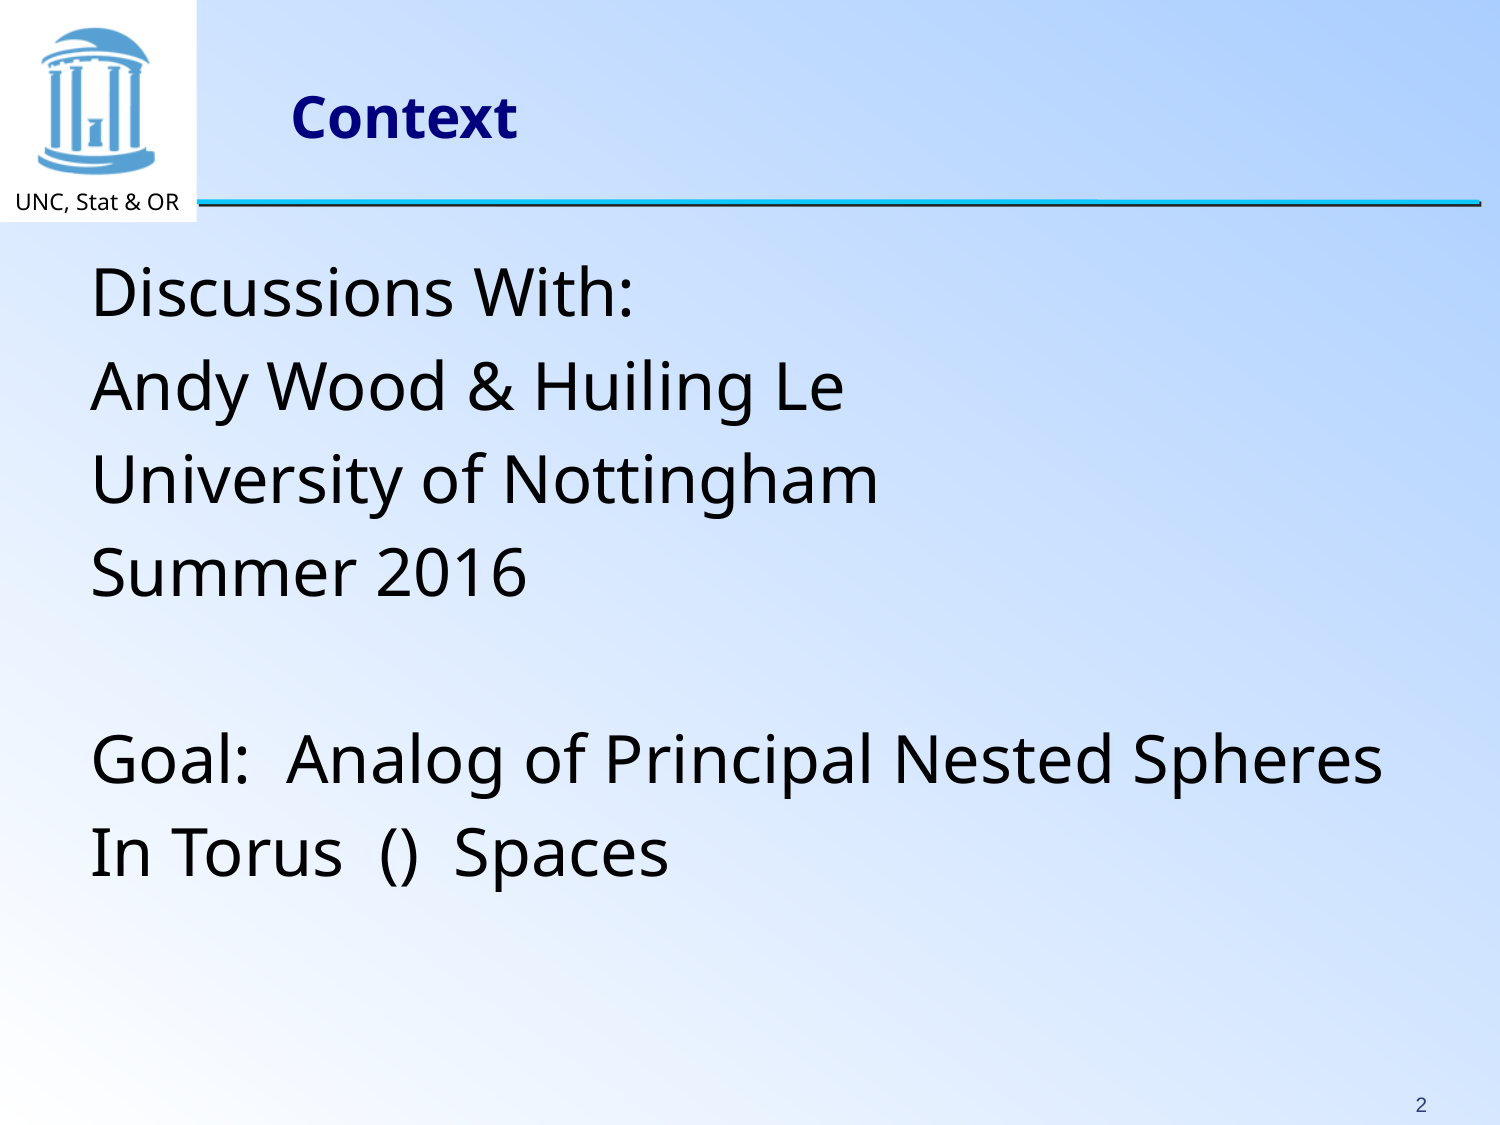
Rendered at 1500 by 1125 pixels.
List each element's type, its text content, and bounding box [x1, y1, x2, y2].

title Context [275, 75, 1448, 156]
picture [14, 7, 189, 189]
